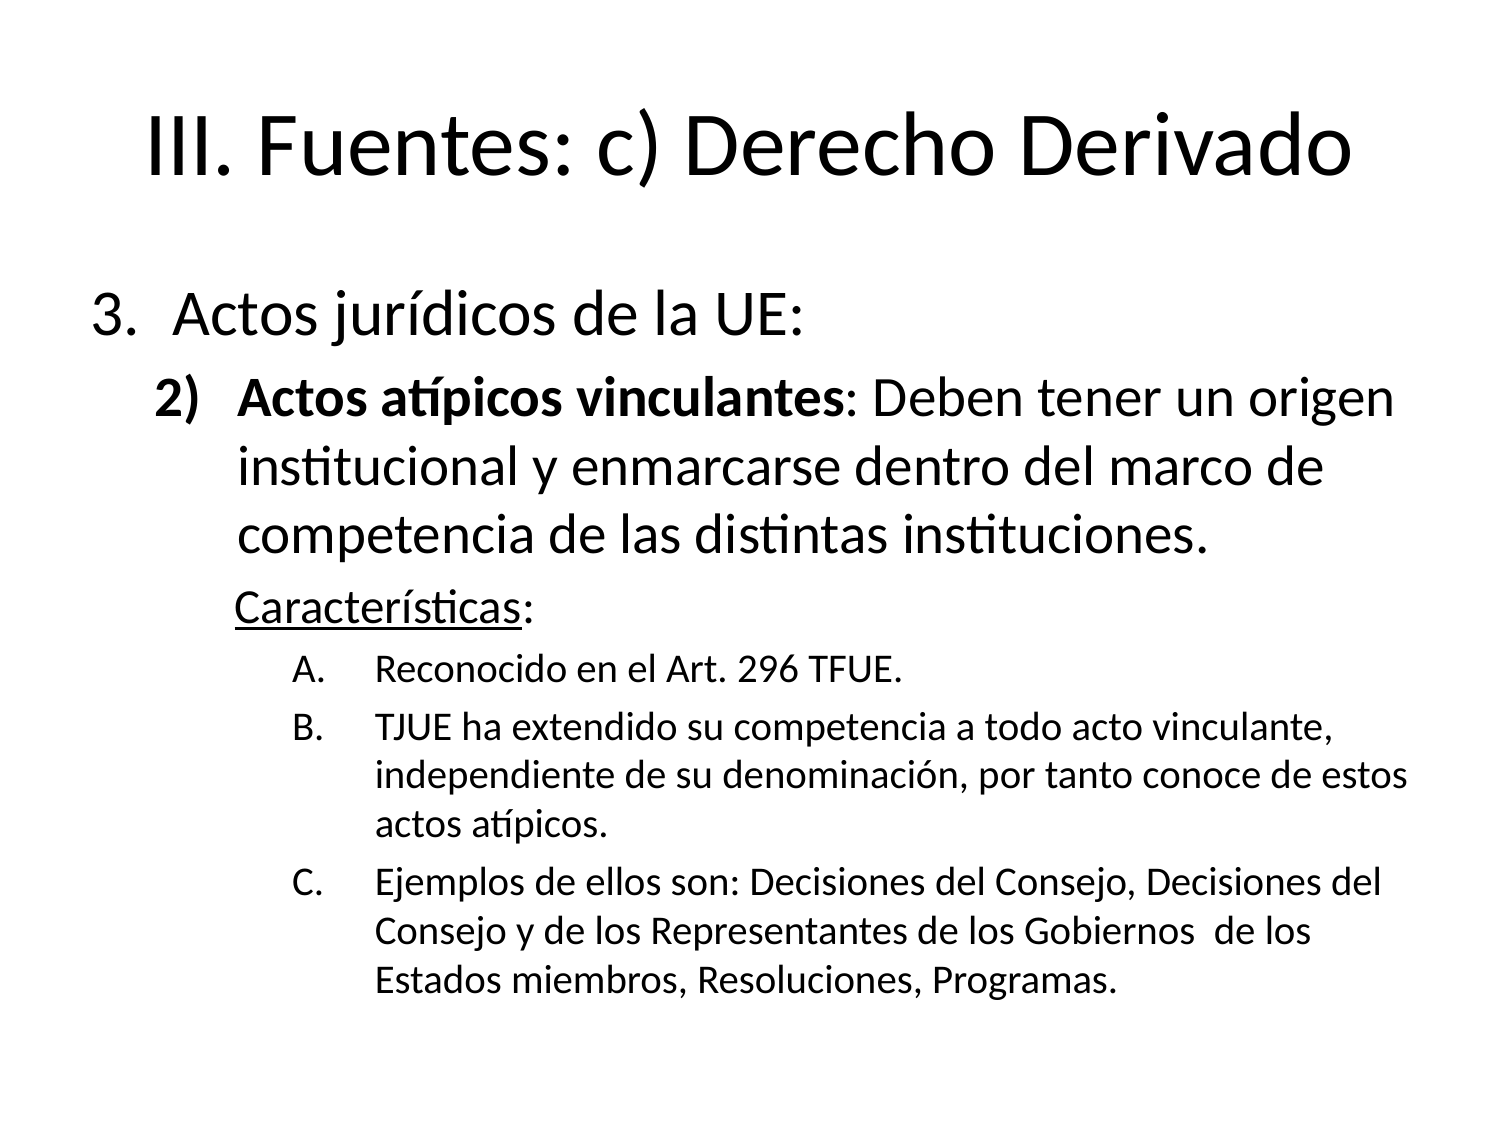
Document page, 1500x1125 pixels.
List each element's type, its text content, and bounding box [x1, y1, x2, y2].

title III. Fuentes: c) Derecho Derivado [75, 45, 1425, 233]
list Actos jurídicos de la UE: Actos atípicos vinculantes: Deben tener un origen institucional y enmarcarse dentro del marco de competencia de las distintas instituciones. Características: Reconocido en el Art. 296 TFUE. TJUE ha extendido su competencia a todo acto vinculante, independiente de su denominación, por tanto conoce de estos actos atípicos. Ejemplos de ellos son: Decisiones del Consejo, Decisiones del Consejo y de los Representantes de los Gobiernos de los Estados miembros, Resoluciones, Programas. [75, 262, 1425, 1035]
